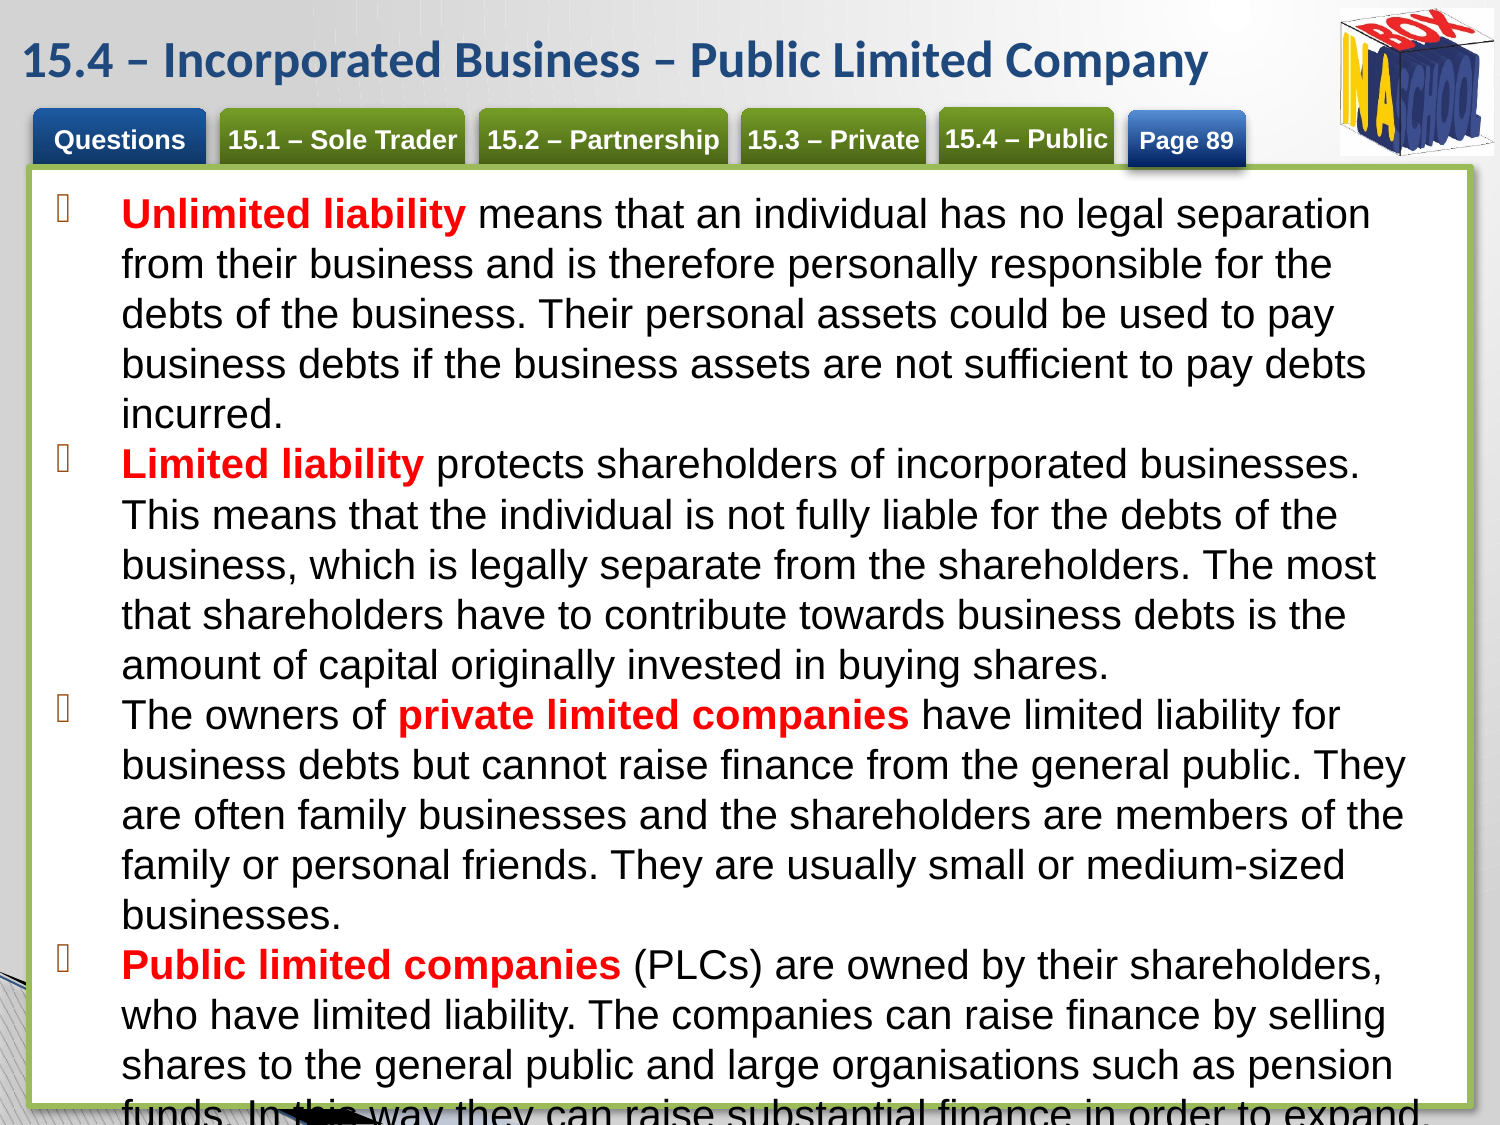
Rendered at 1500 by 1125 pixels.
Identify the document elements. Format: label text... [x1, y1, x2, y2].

text_box Unlimited liability means that an individual has no legal separation from their business and is therefore personally responsible for the debts of the business. Their personal assets could be used to pay business debts if the business assets are not sufficient to pay debts incurred. Limited liability protects shareholders of incorporated businesses. This means that the individual is not fully liable for the debts of the business, which is legally separate from the shareholders. The most that shareholders have to contribute towards business debts is the amount of capital originally invested in buying shares. The owners of private limited companies have limited liability for business debts but cannot raise finance from the general public. They are often family businesses and the shareholders are members of the family or personal friends. They are usually small or medium-sized businesses. Public limited companies (PLCs) are owned by their shareholders, who have limited liability. The companies can raise finance by selling shares to the general public and large organisations such as pension funds. In this way they can raise substantial finance in order to expand. [41, 179, 1459, 1125]
title 15.4 – Incorporated Business – Public Limited Company [5, 11, 1270, 102]
text_box Page 89 [1127, 109, 1247, 167]
picture [1340, 8, 1495, 156]
